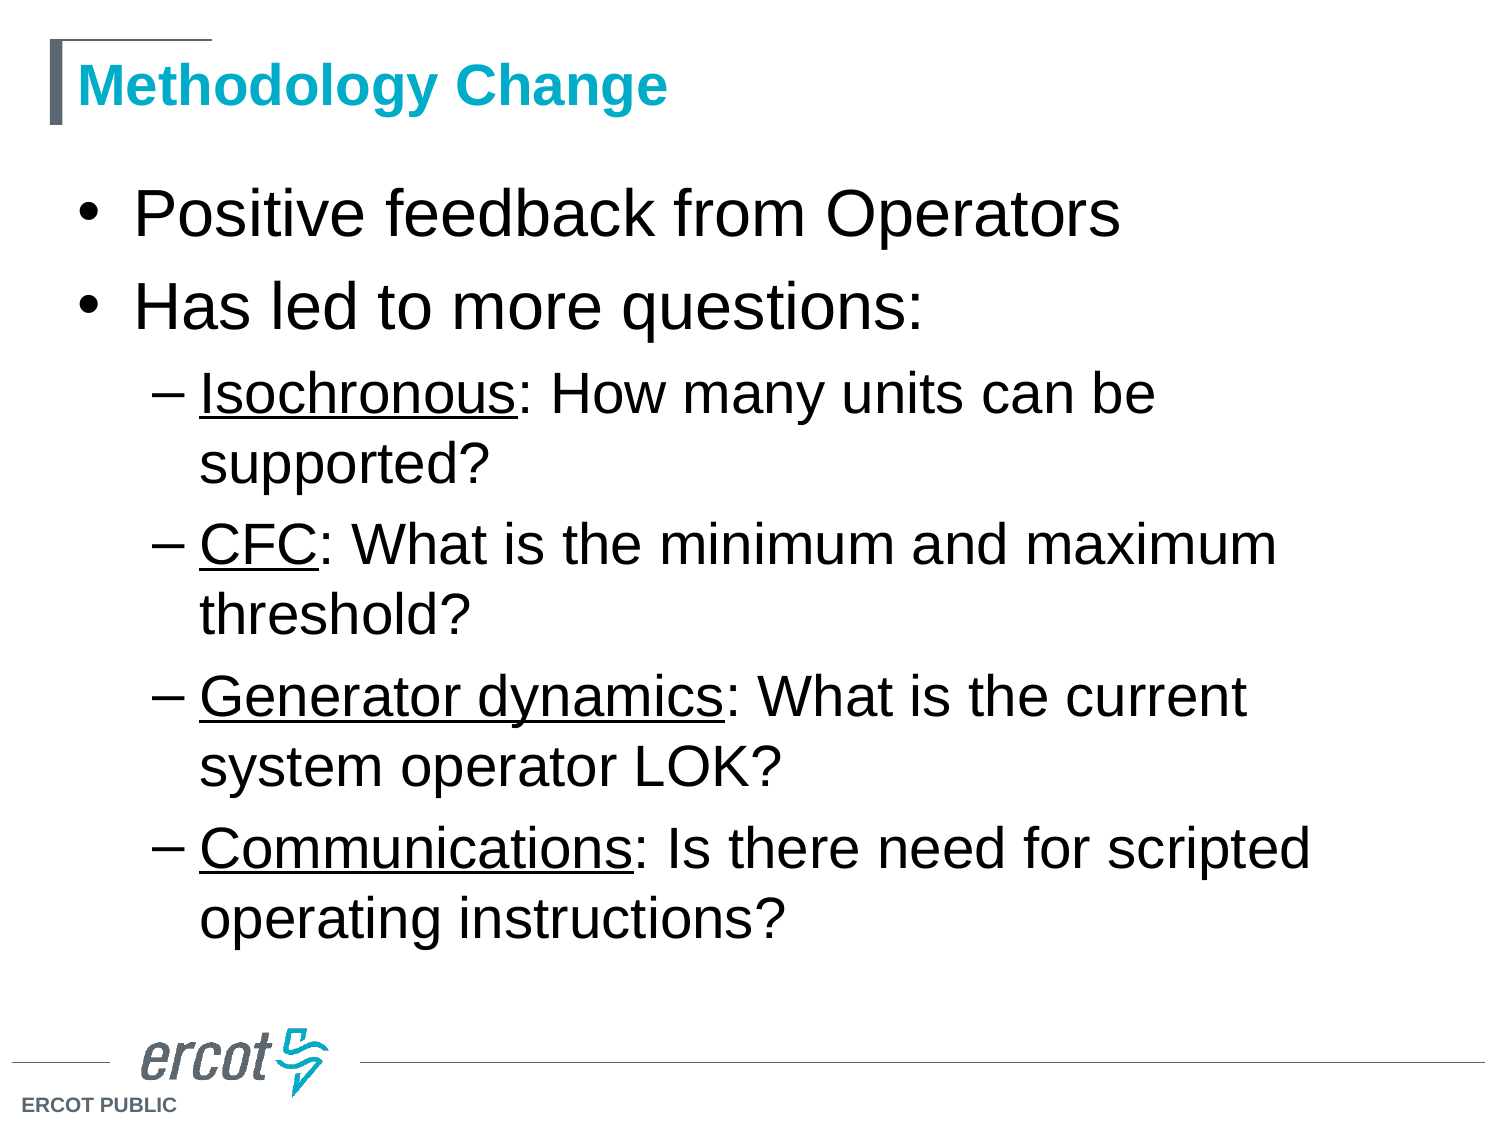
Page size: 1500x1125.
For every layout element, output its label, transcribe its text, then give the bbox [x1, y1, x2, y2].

title Methodology Change [62, 39, 1450, 162]
picture [137, 1024, 332, 1100]
list Positive feedback from Operators Has led to more questions: Isochronous: How many units can be supported? CFC: What is the minimum and maximum threshold? Generator dynamics: What is the current system operator LOK? Communications: Is there need for scripted operating instructions? [62, 162, 1463, 1013]
